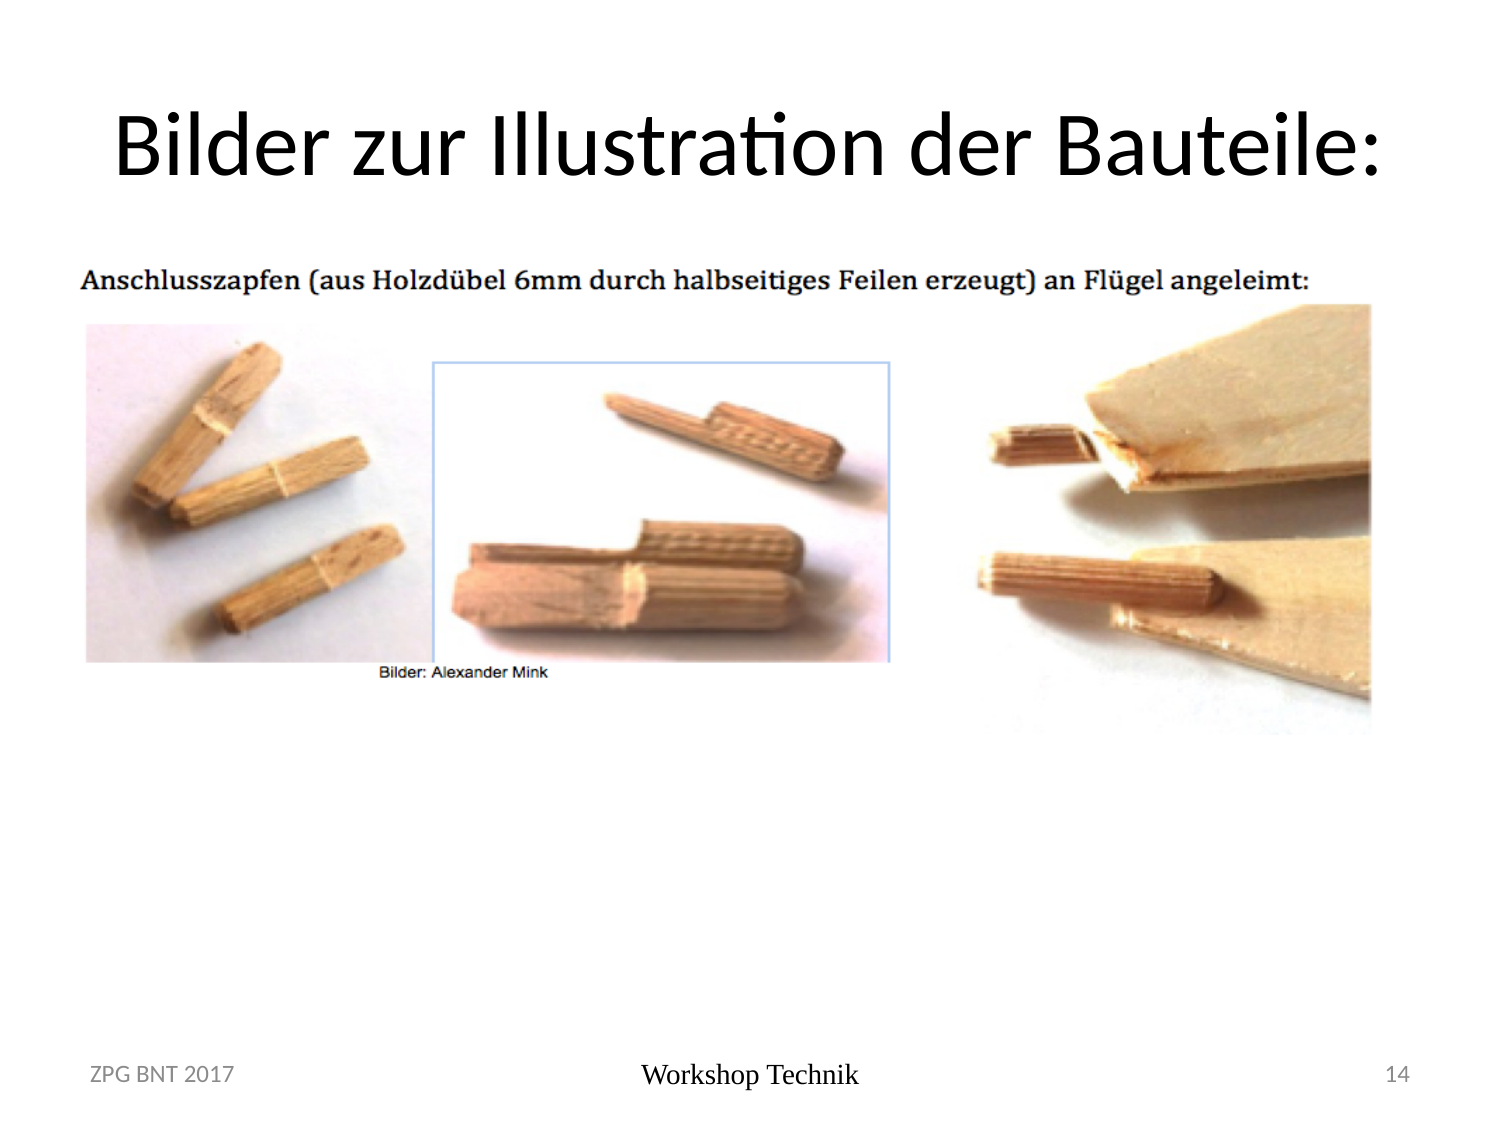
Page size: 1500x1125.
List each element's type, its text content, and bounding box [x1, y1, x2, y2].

picture [74, 257, 1426, 736]
slide_number ZPG BNT 2017 [75, 1042, 425, 1103]
slide_number 14 [1074, 1042, 1425, 1103]
footer Workshop Technik [512, 1042, 988, 1103]
title Bilder zur Illustration der Bauteile: [75, 45, 1425, 233]
